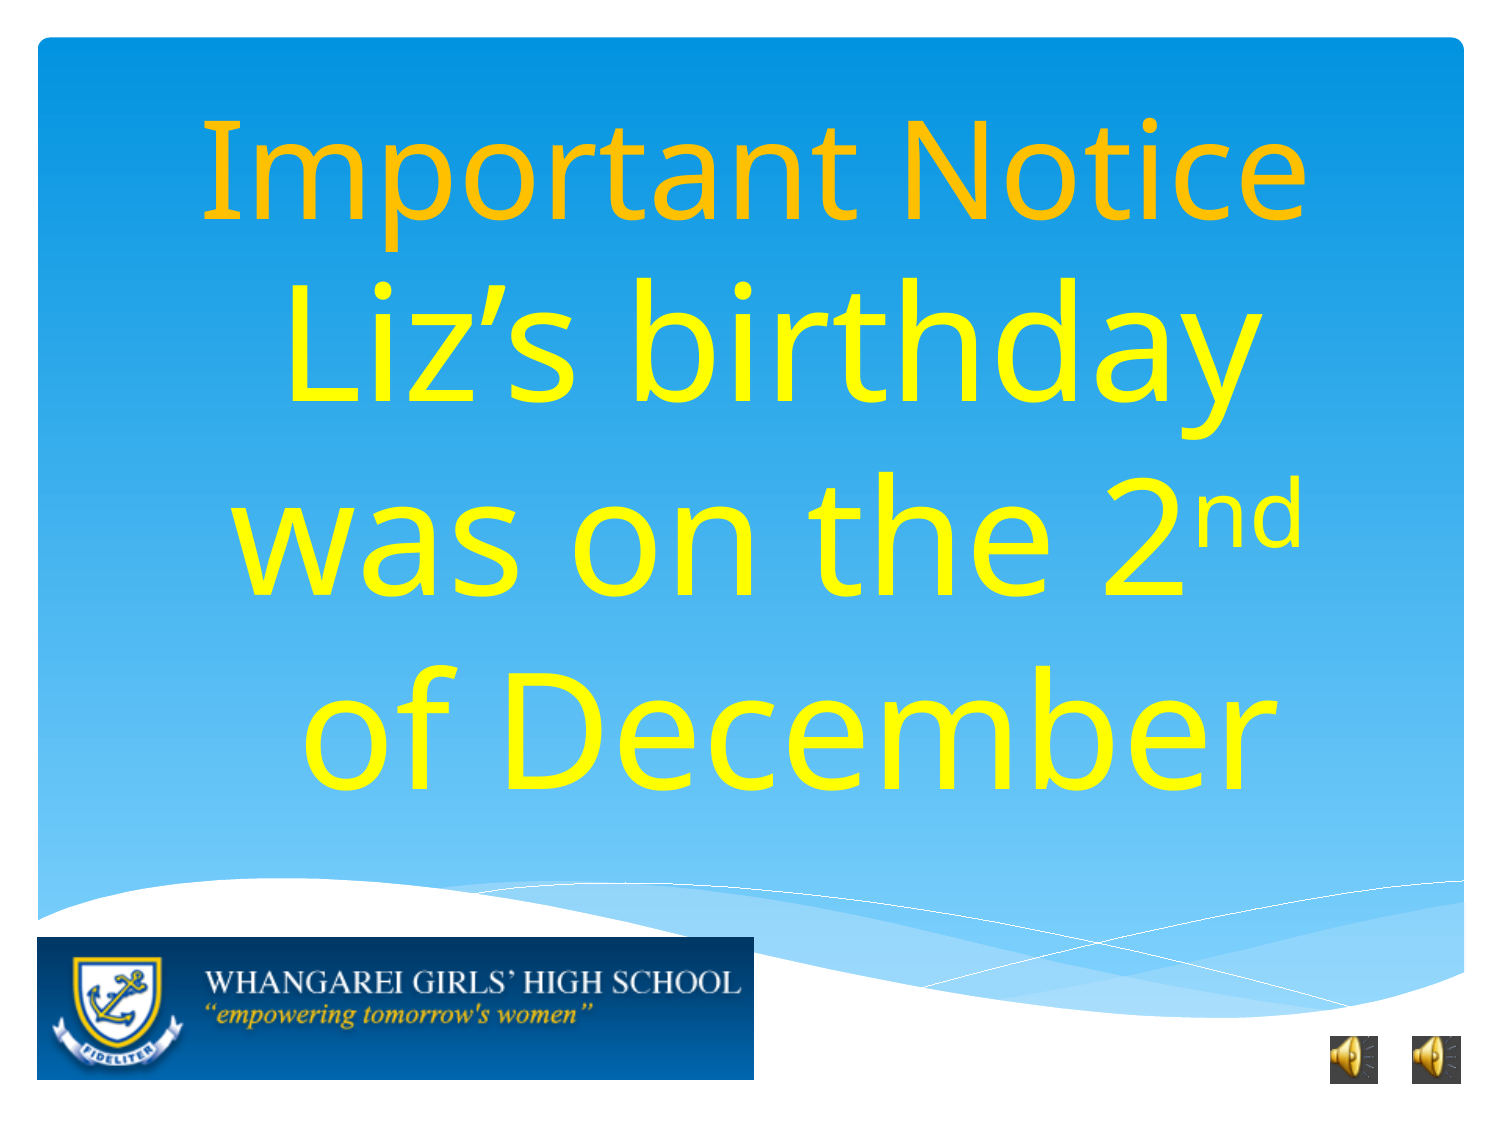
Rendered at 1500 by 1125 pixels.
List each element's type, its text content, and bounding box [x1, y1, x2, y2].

picture [37, 937, 754, 1080]
picture [1411, 1034, 1462, 1086]
text_box Important Notice [149, 37, 1362, 255]
picture [1328, 1034, 1380, 1086]
text_box Liz’s birthday was on the 2nd of December [149, 231, 1391, 963]
